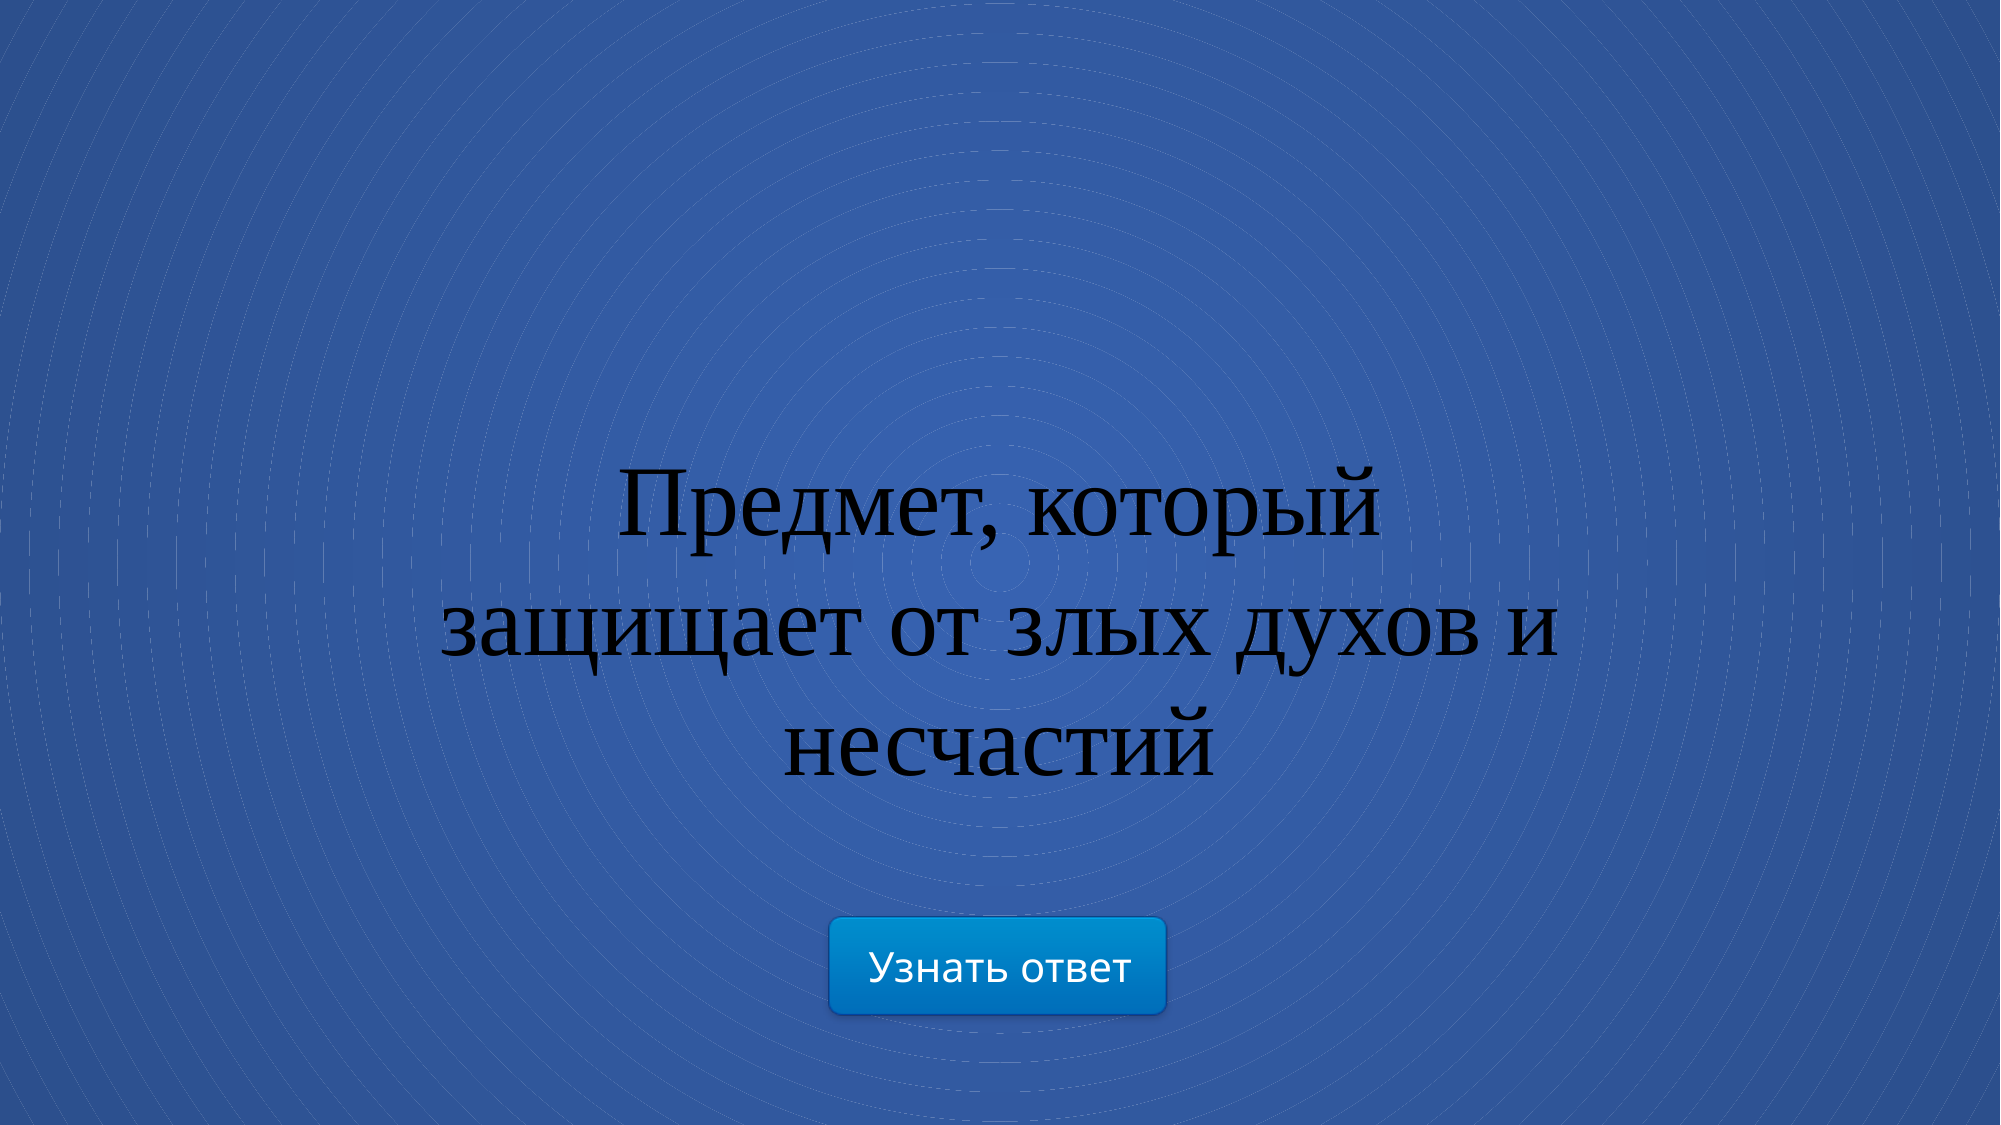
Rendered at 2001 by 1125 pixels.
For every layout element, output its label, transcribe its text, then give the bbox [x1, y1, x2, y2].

picture [793, 902, 1180, 1035]
text_box Предмет, который защищает от злых духов и несчастий [403, 428, 1598, 804]
